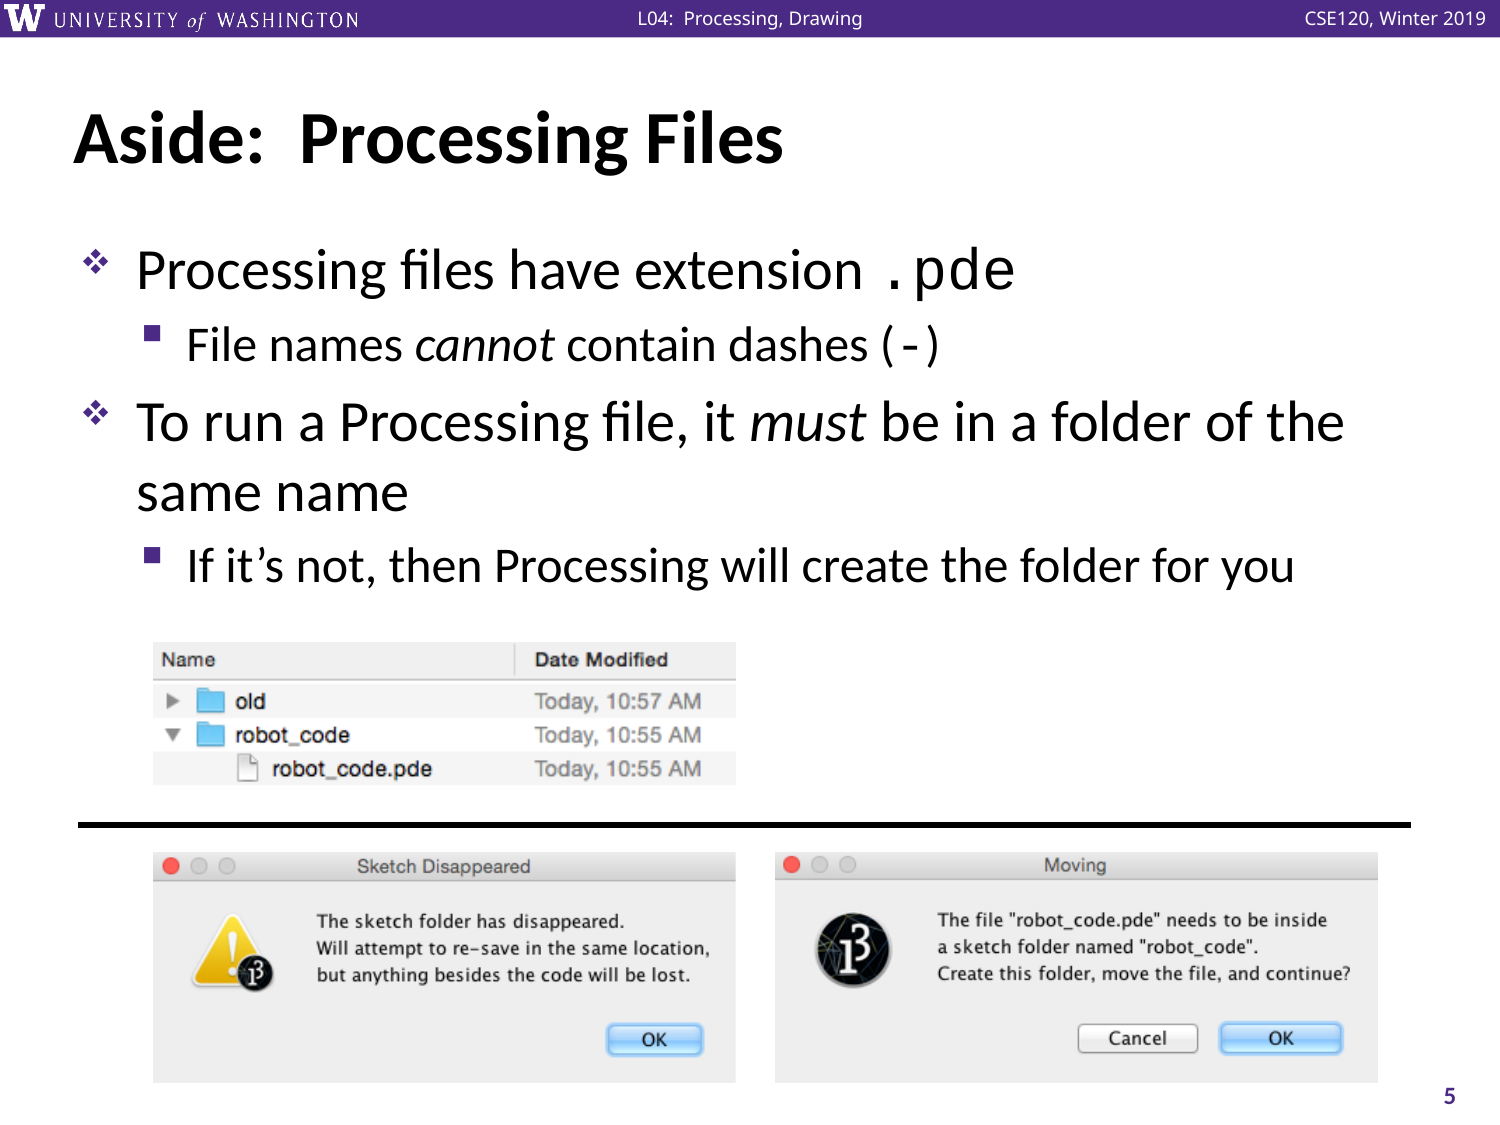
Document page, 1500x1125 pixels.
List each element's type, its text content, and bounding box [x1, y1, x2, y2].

picture [152, 641, 736, 798]
picture [775, 852, 1378, 1083]
slide_number 5 [1400, 1065, 1500, 1125]
picture [152, 852, 736, 1083]
title Aside: Processing Files [58, 71, 1438, 197]
picture [4, 4, 358, 32]
list Processing files have extension .pde File names cannot contain dashes (-) To run a Processing file, it must be in a folder of the same name If it’s not, then Processing will create the folder for you [64, 223, 1438, 1040]
